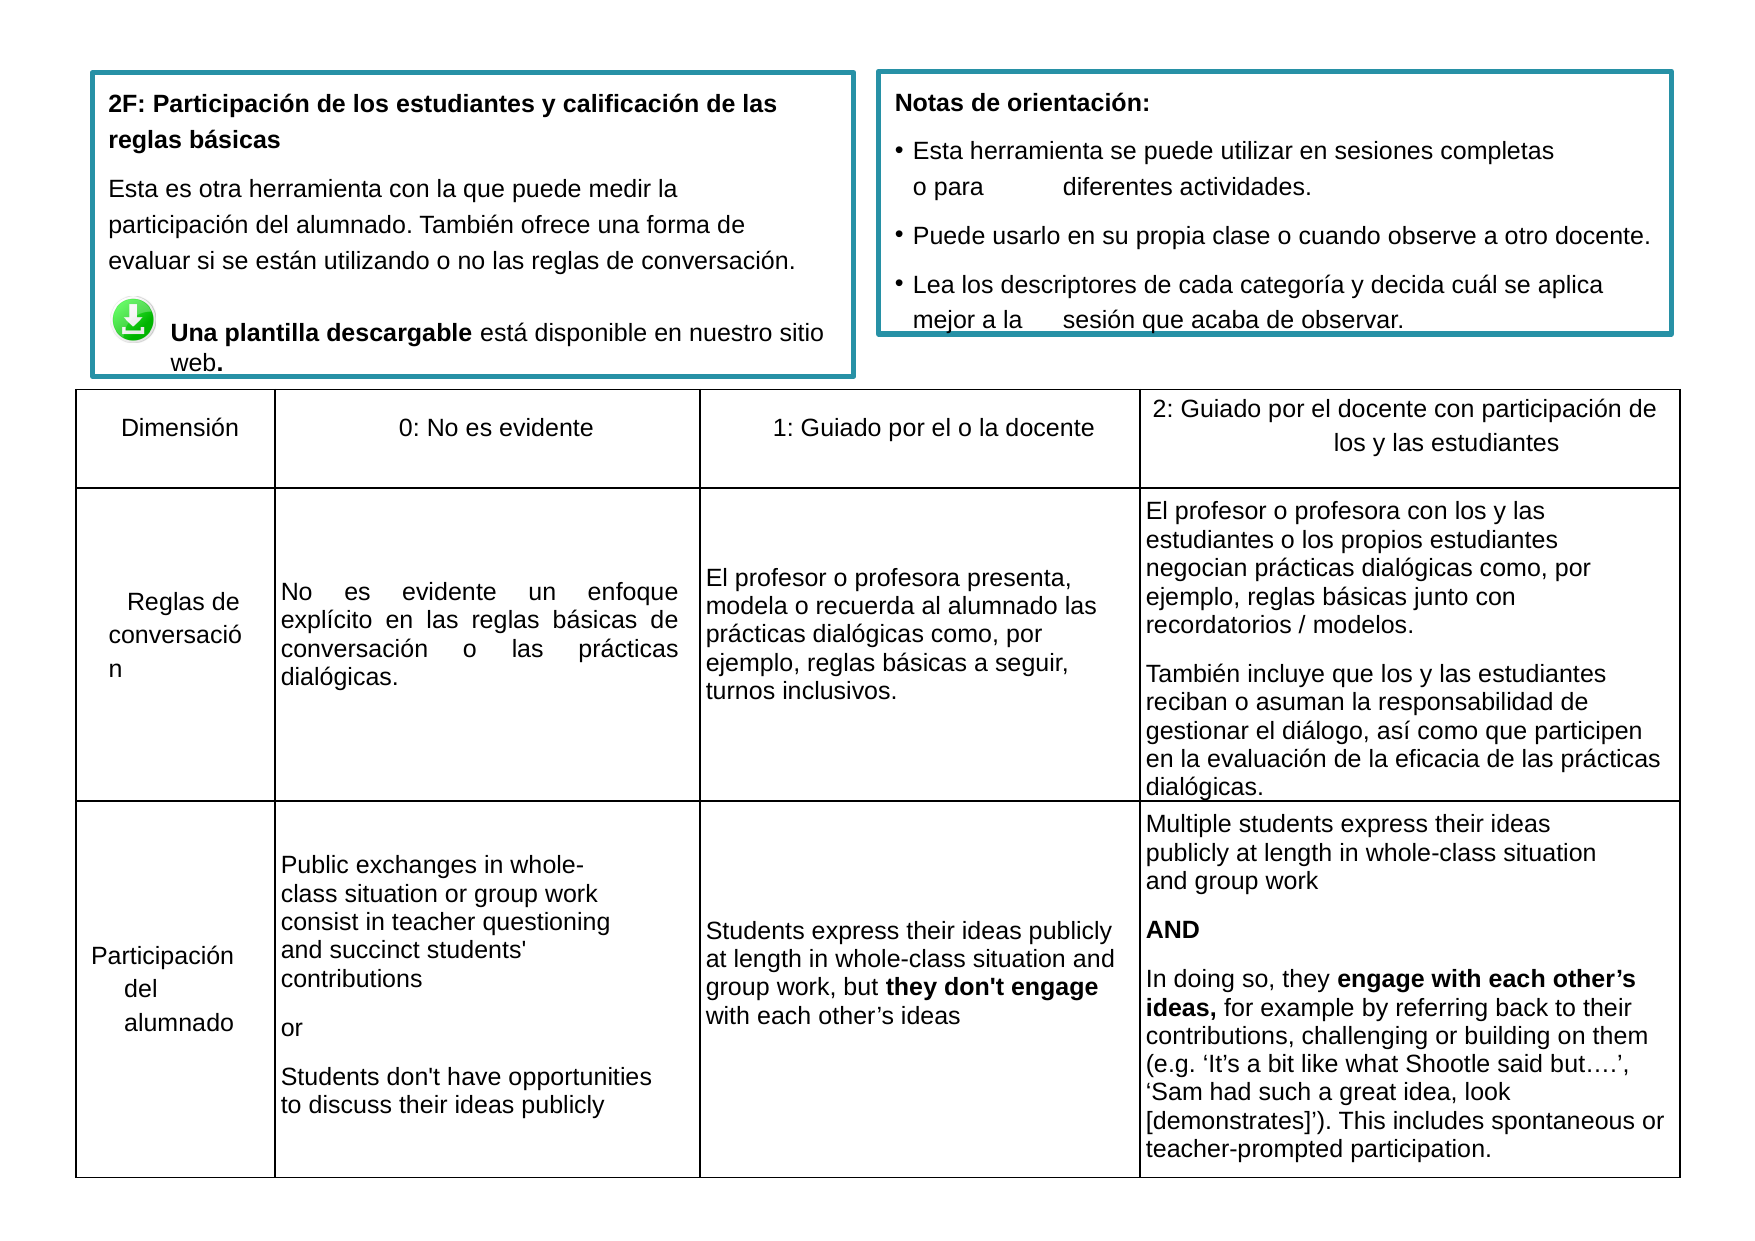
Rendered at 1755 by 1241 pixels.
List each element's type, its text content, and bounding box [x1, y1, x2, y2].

picture [110, 296, 157, 343]
text_box 2F: Participación de los estudiantes y calificación de las reglas básicas Esta es otra herramienta con la que puede medir la participación del alumnado. También ofrece una forma de evaluar si se están utilizando o no las reglas de conversación. Una plantilla descargable está disponible en nuestro sitio web. [92, 72, 854, 377]
table_header 2: Guiado por el docente con participación de los y las estudiantes [1141, 390, 1679, 487]
table_cell Reglas de conversación [77, 489, 274, 800]
table_cell Participación del alumnado [77, 802, 274, 1177]
table_cell No es evidente un enfoque explícito en las reglas básicas de conversación o las prácticas dialógicas. [276, 489, 699, 800]
table_cell Multiple students express their ideas publicly at length in whole-class situation and group work AND In doing so, they engage with each other’s ideas, for example by referring back to their contributions, challenging or building on them (e.g. ‘It’s a bit like what Shootle said but….’, ‘Sam had such a great idea, look [demonstrates]’). This includes spontaneous or teacher-prompted participation. [1141, 802, 1679, 1177]
table_header 1: Guiado por el o la docente [701, 390, 1139, 487]
table_cell El profesor o profesora con los y las estudiantes o los propios estudiantes negocian prácticas dialógicas como, por ejemplo, reglas básicas junto con recordatorios / modelos. También incluye que los y las estudiantes reciban o asuman la responsabilidad de gestionar el diálogo, así como que participen en la evaluación de la eficacia de las prácticas dialógicas. [1141, 489, 1679, 800]
table_header Dimensión [77, 390, 274, 487]
table_cell Students express their ideas publicly at length in whole-class situation and group work, but they don't engage with each other’s ideas [701, 802, 1139, 1177]
text_box Notas de orientación: Esta herramienta se puede utilizar en sesiones completas o para diferentes actividades. Puede usarlo en su propia clase o cuando observe a otro docente. Lea los descriptores de cada categoría y decida cuál se aplica mejor a la sesión que acaba de observar. [878, 71, 1672, 334]
table_cell Public exchanges in whole-class situation or group work consist in teacher questioning and succinct students' contributions or Students don't have opportunities to discuss their ideas publicly [276, 802, 699, 1177]
table_cell El profesor o profesora presenta, modela o recuerda al alumnado las prácticas dialógicas como, por ejemplo, reglas básicas a seguir, turnos inclusivos. [701, 489, 1139, 800]
table_header 0: No es evidente [276, 390, 699, 487]
